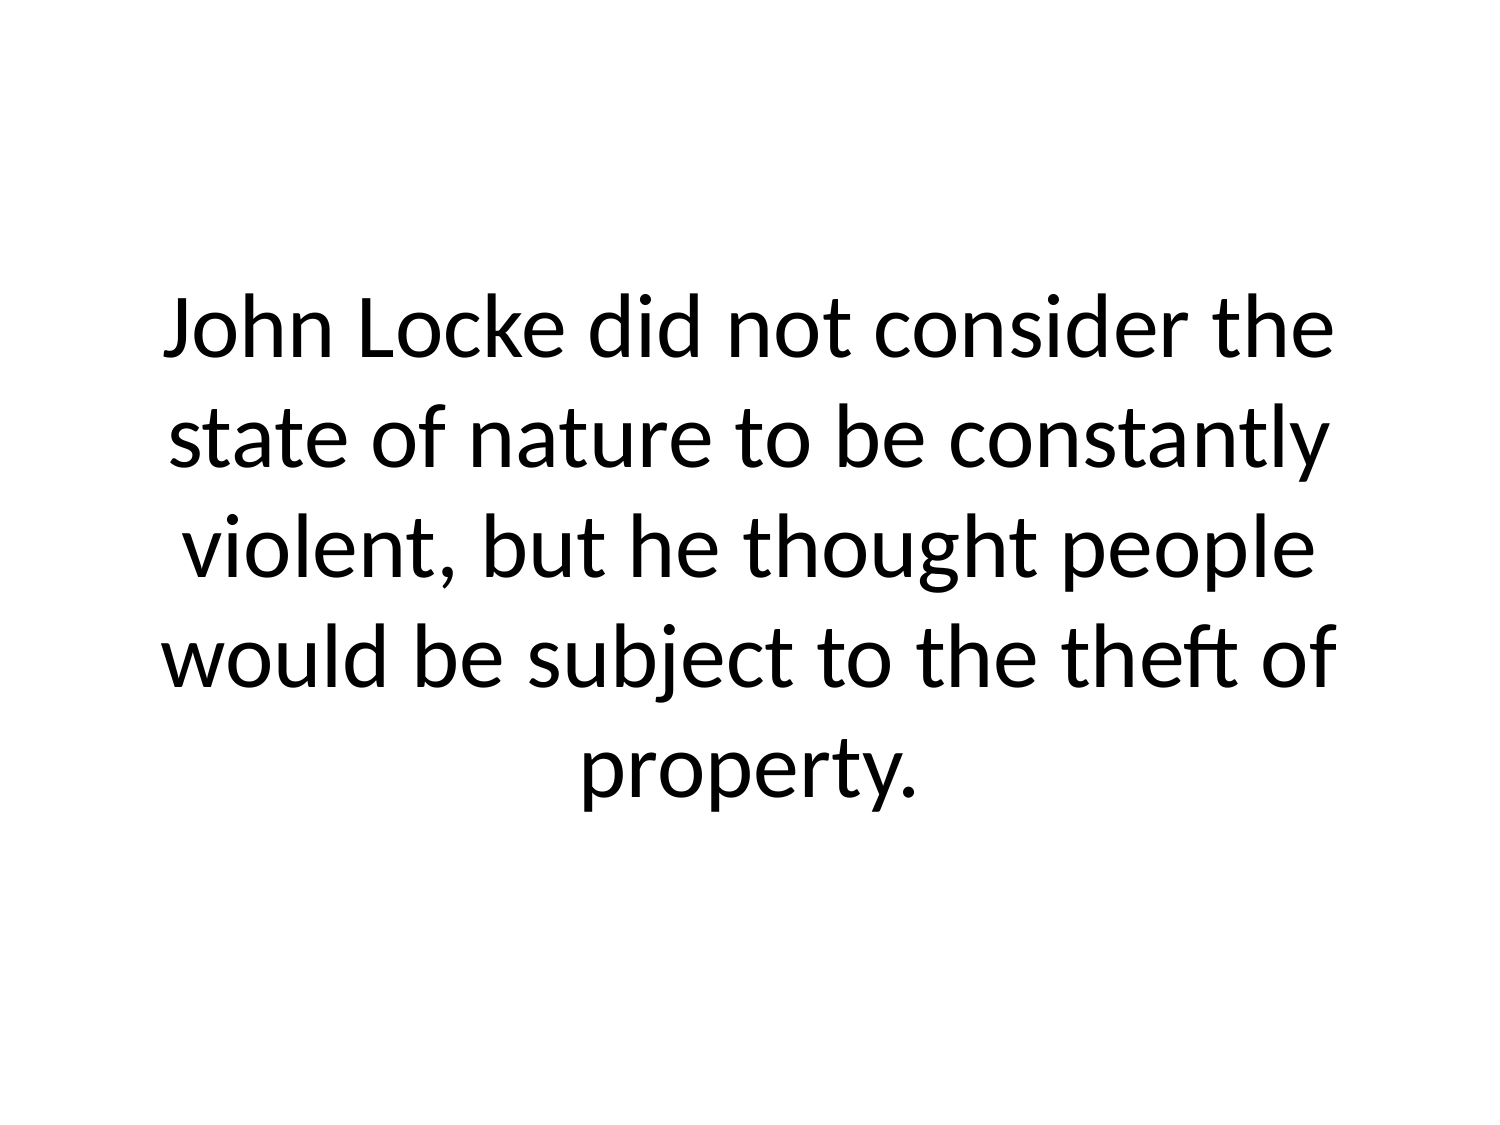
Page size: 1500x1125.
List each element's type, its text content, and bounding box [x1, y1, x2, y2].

title John Locke did not consider the state of nature to be constantly violent, but he thought people would be subject to the theft of property. [74, 44, 1426, 1038]
